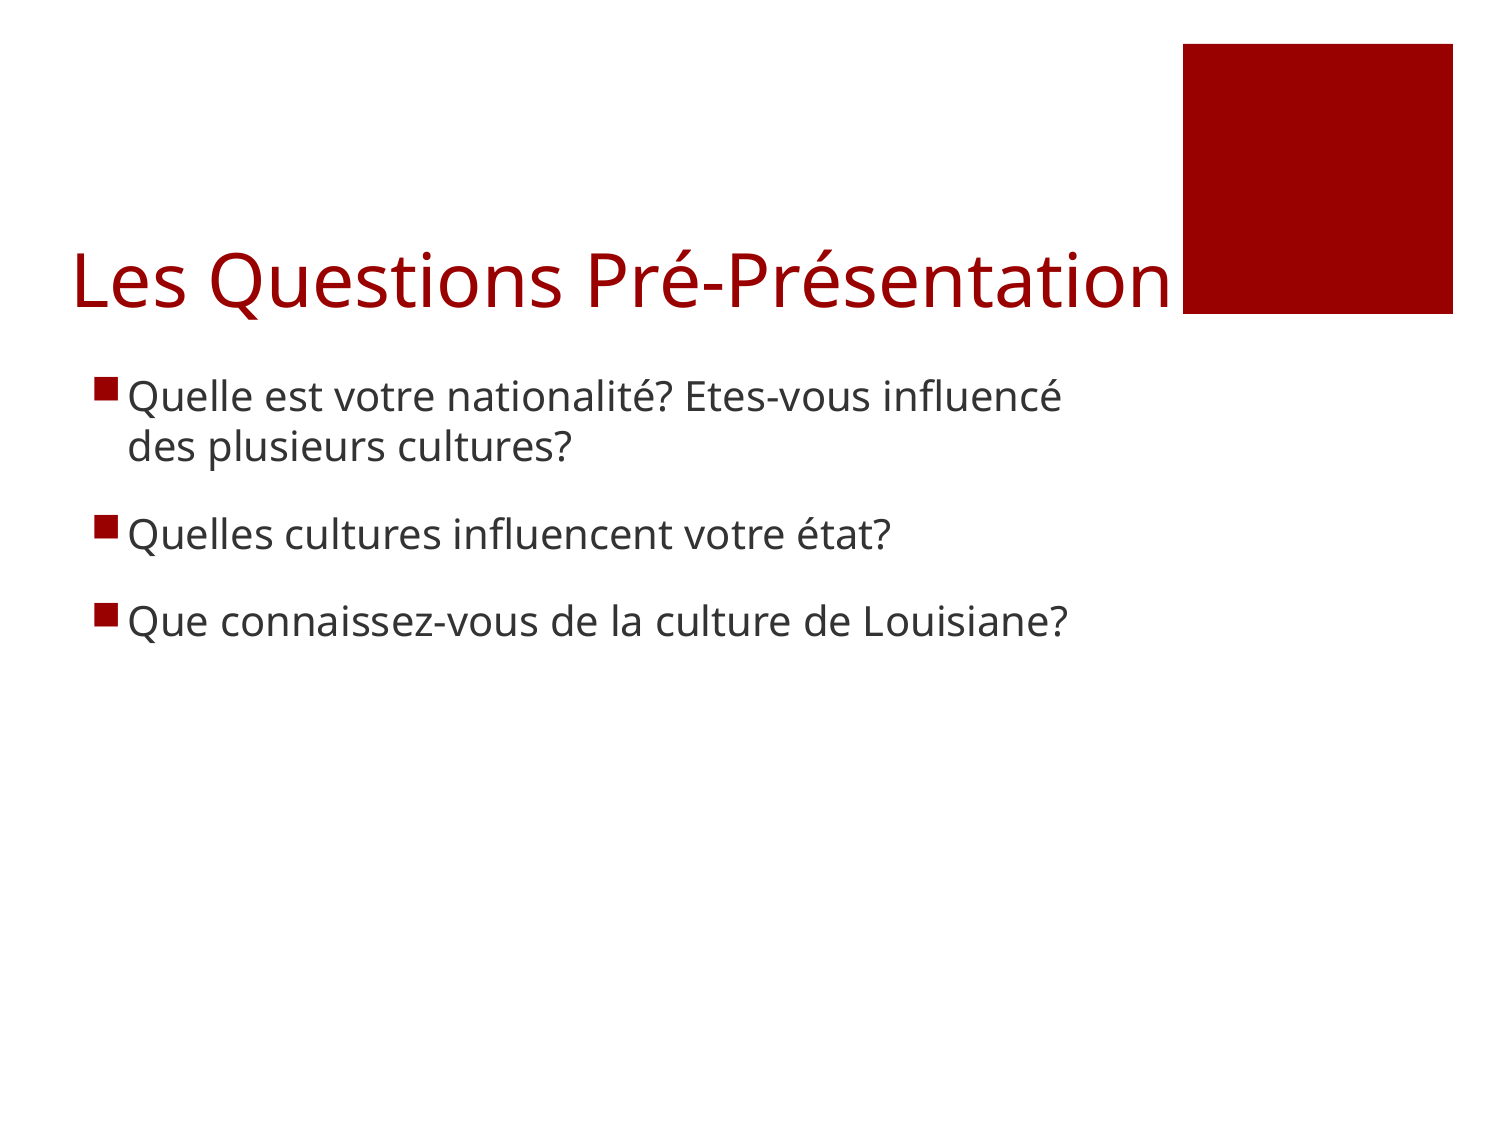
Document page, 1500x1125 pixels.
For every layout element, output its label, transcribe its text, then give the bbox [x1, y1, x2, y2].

title Les Questions Pré-Présentation [55, 142, 1205, 331]
list Quelle est votre nationalité? Etes-vous influencé des plusieurs cultures? Quelles cultures influencent votre état? Que connaissez-vous de la culture de Louisiane? [75, 362, 1143, 1005]
